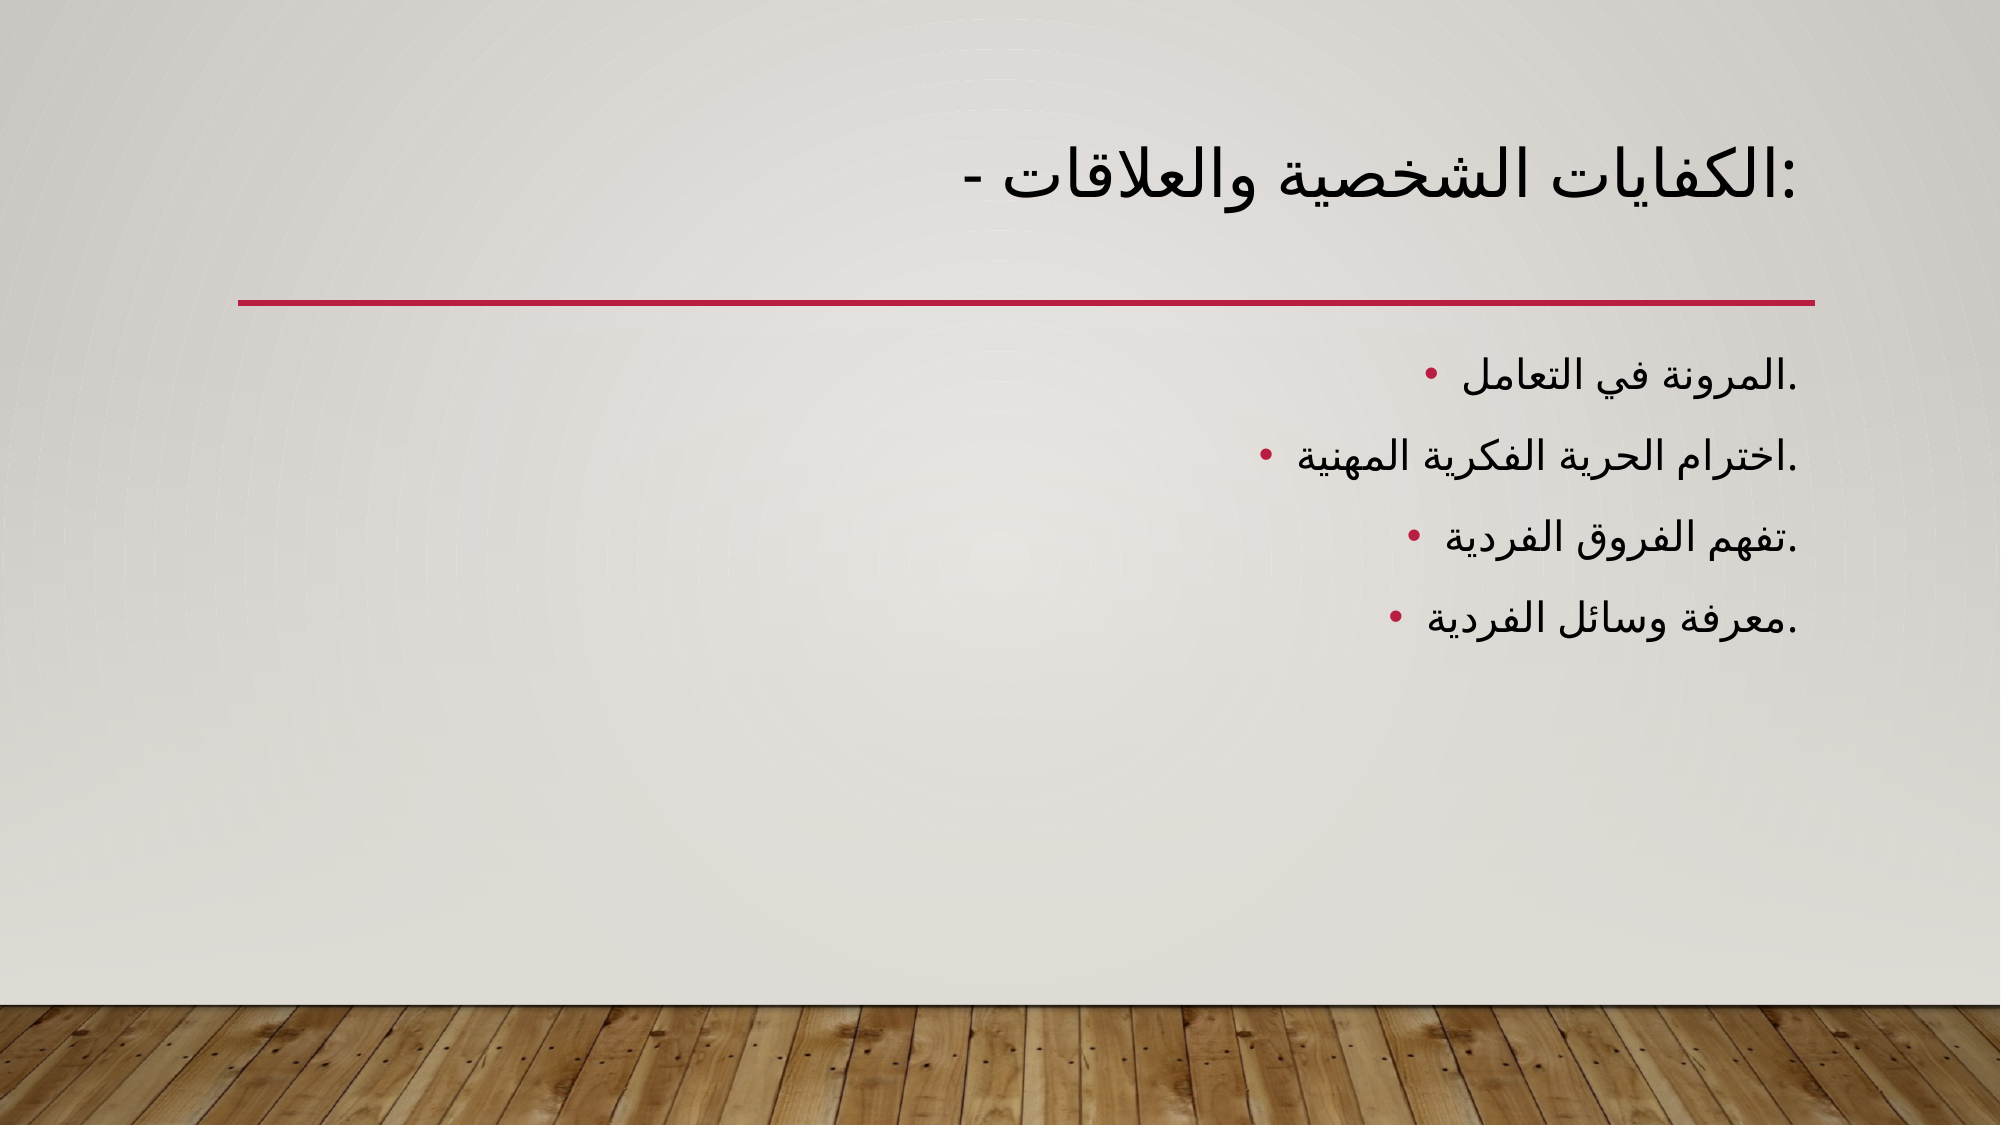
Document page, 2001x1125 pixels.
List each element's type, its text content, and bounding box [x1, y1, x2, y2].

list المرونة في التعامل.​ اخترام الحرية الفكرية المهنية.​ تفهم الفروق الفردية.​ معرفة وسائل الفردية.​ [238, 330, 1814, 897]
picture [0, 1005, 2000, 1125]
title - الكفايات الشخصية والعلاقات:​ [238, 131, 1814, 305]
